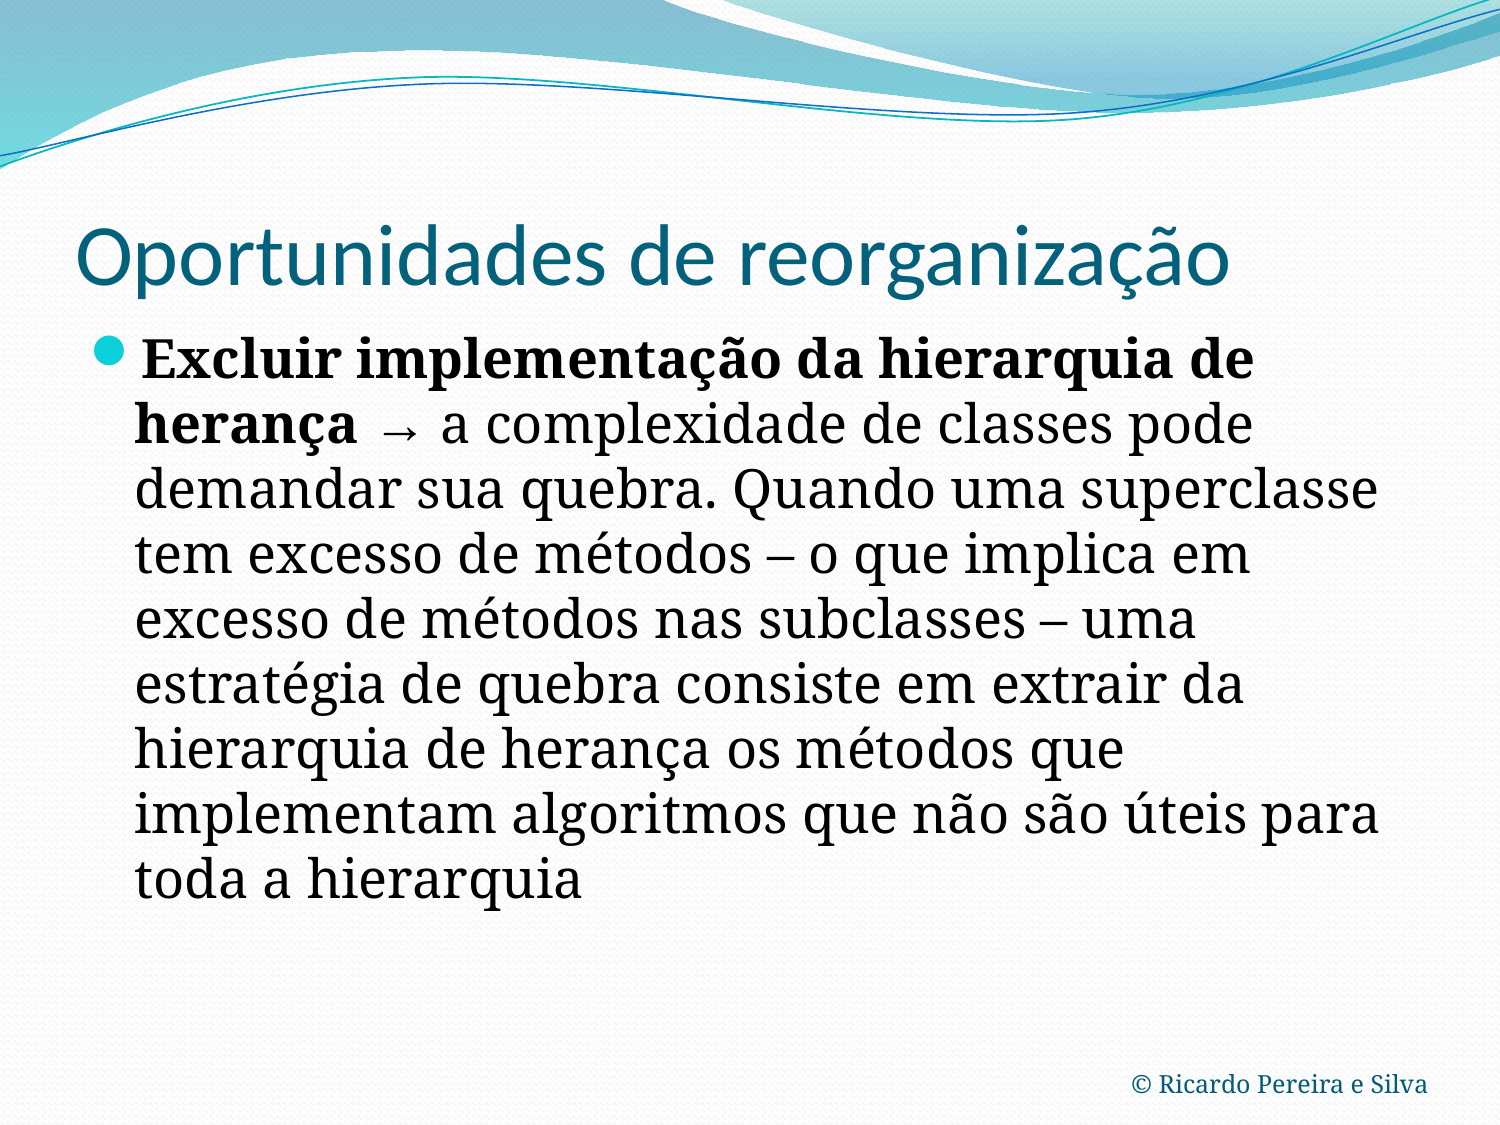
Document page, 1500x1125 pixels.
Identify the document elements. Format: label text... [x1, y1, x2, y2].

title Oportunidades de reorganização [75, 115, 1425, 303]
list Excluir implementação da hierarquia de herança → a complexidade de classes pode demandar sua quebra. Quando uma superclasse tem excesso de métodos – o que implica em excesso de métodos nas subclasses – uma estratégia de quebra consiste em extrair da hierarquia de herança os métodos que implementam algoritmos que não são úteis para toda a hierarquia [75, 317, 1425, 1038]
footer © Ricardo Pereira e Silva [1101, 1042, 1429, 1103]
